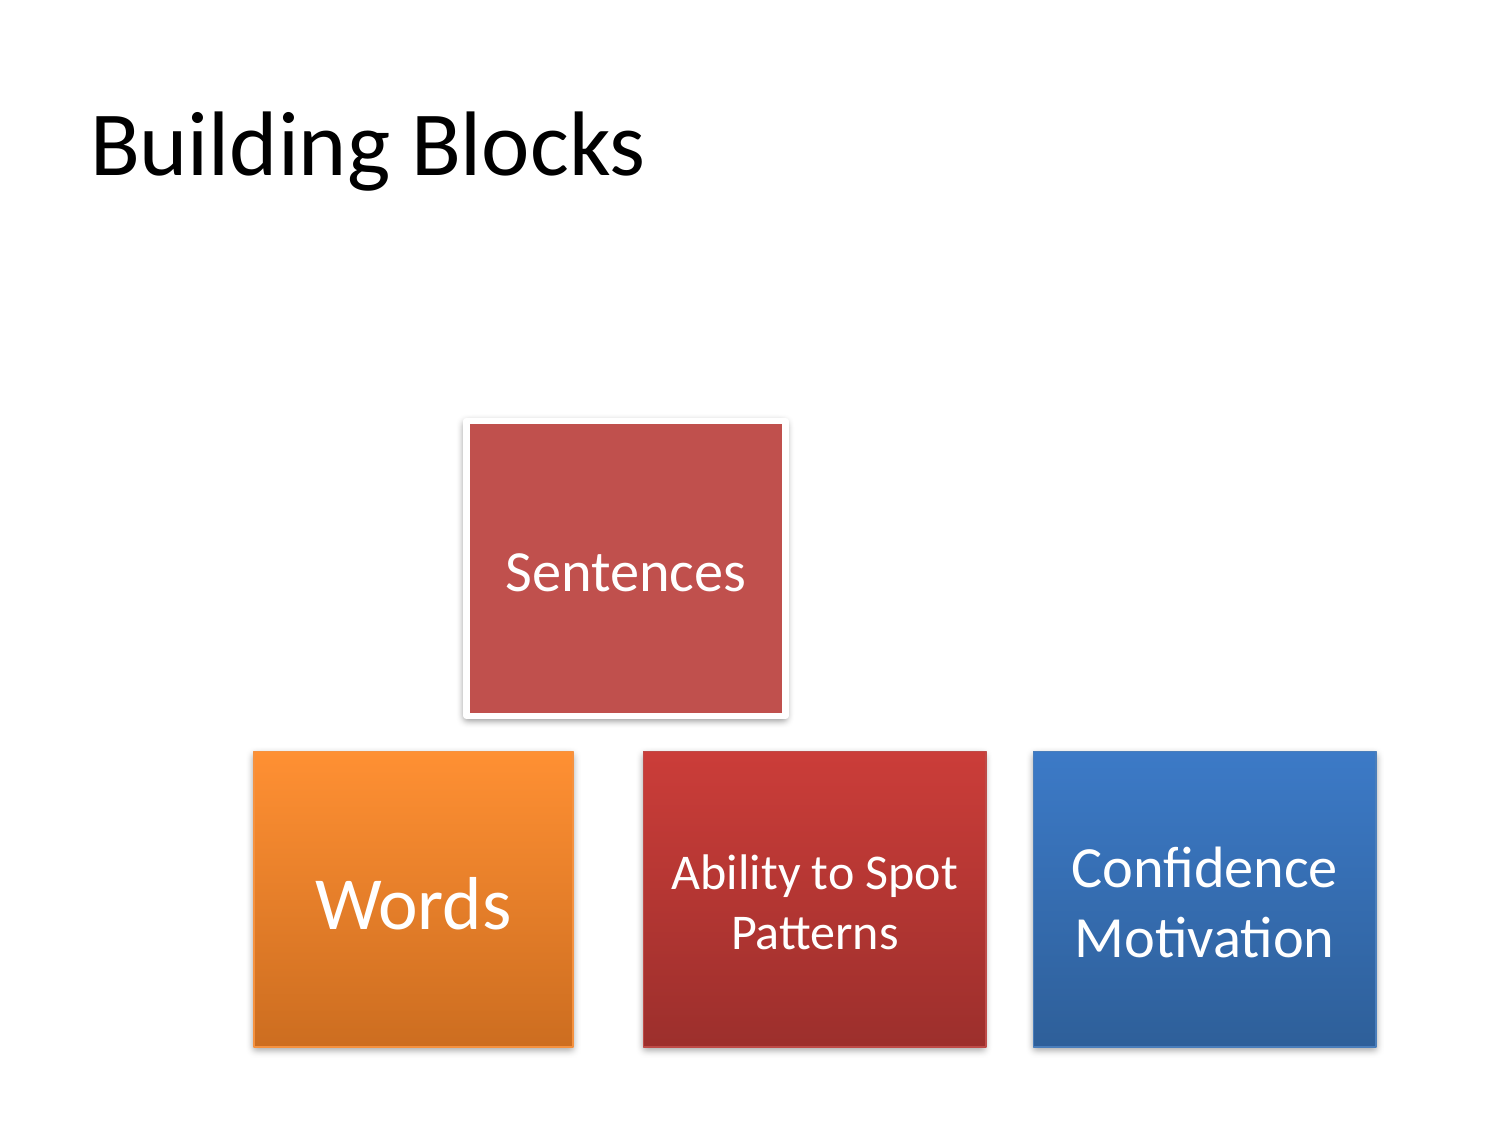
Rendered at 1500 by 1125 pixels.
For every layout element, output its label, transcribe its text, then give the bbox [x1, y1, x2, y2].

text_box Ability to Spot Patterns [643, 751, 987, 1048]
text_box Words [253, 751, 574, 1048]
text_box Confidence Motivation [1033, 751, 1377, 1048]
text_box Sentences [463, 418, 789, 719]
title Building Blocks [75, 45, 1425, 233]
